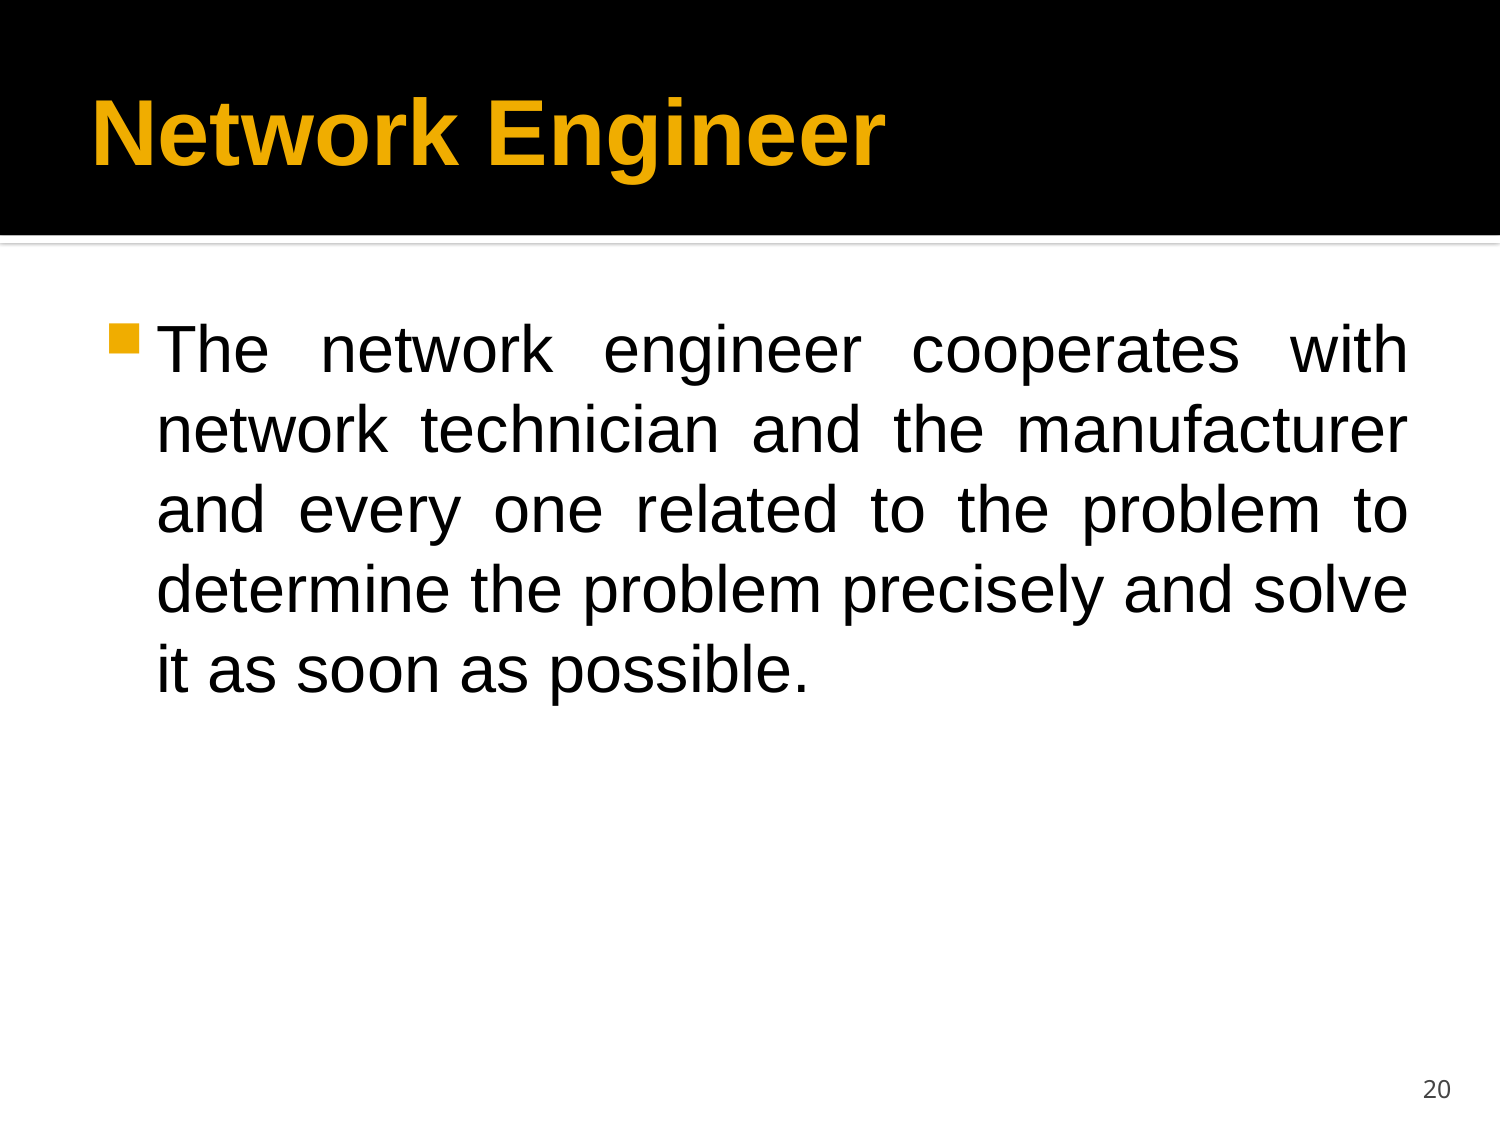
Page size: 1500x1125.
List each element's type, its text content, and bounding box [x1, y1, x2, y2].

title Network Engineer [75, 25, 1425, 231]
slide_number 20 [1345, 1062, 1467, 1108]
list The network engineer cooperates with network technician and the manufacturer and every one related to the problem to determine the problem precisely and solve it as soon as possible. [75, 291, 1425, 1050]
